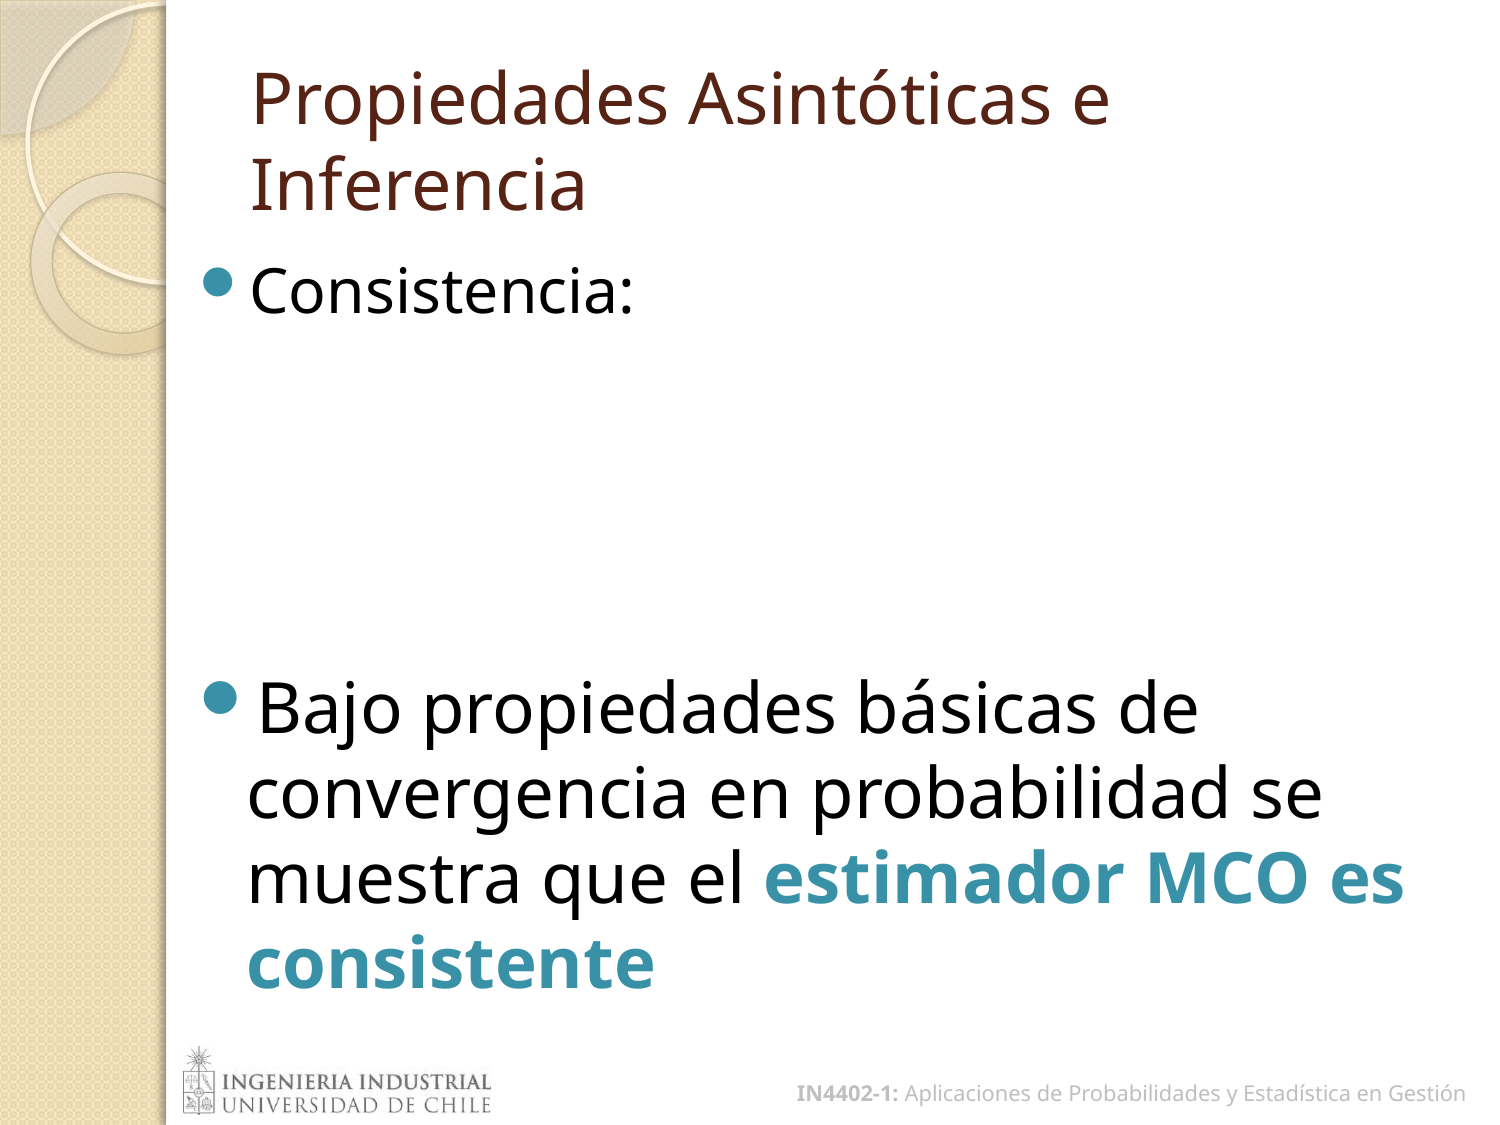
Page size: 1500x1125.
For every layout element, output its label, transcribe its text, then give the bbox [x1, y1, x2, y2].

title Propiedades Asintóticas e Inferencia [235, 45, 1466, 233]
picture [183, 1046, 491, 1115]
